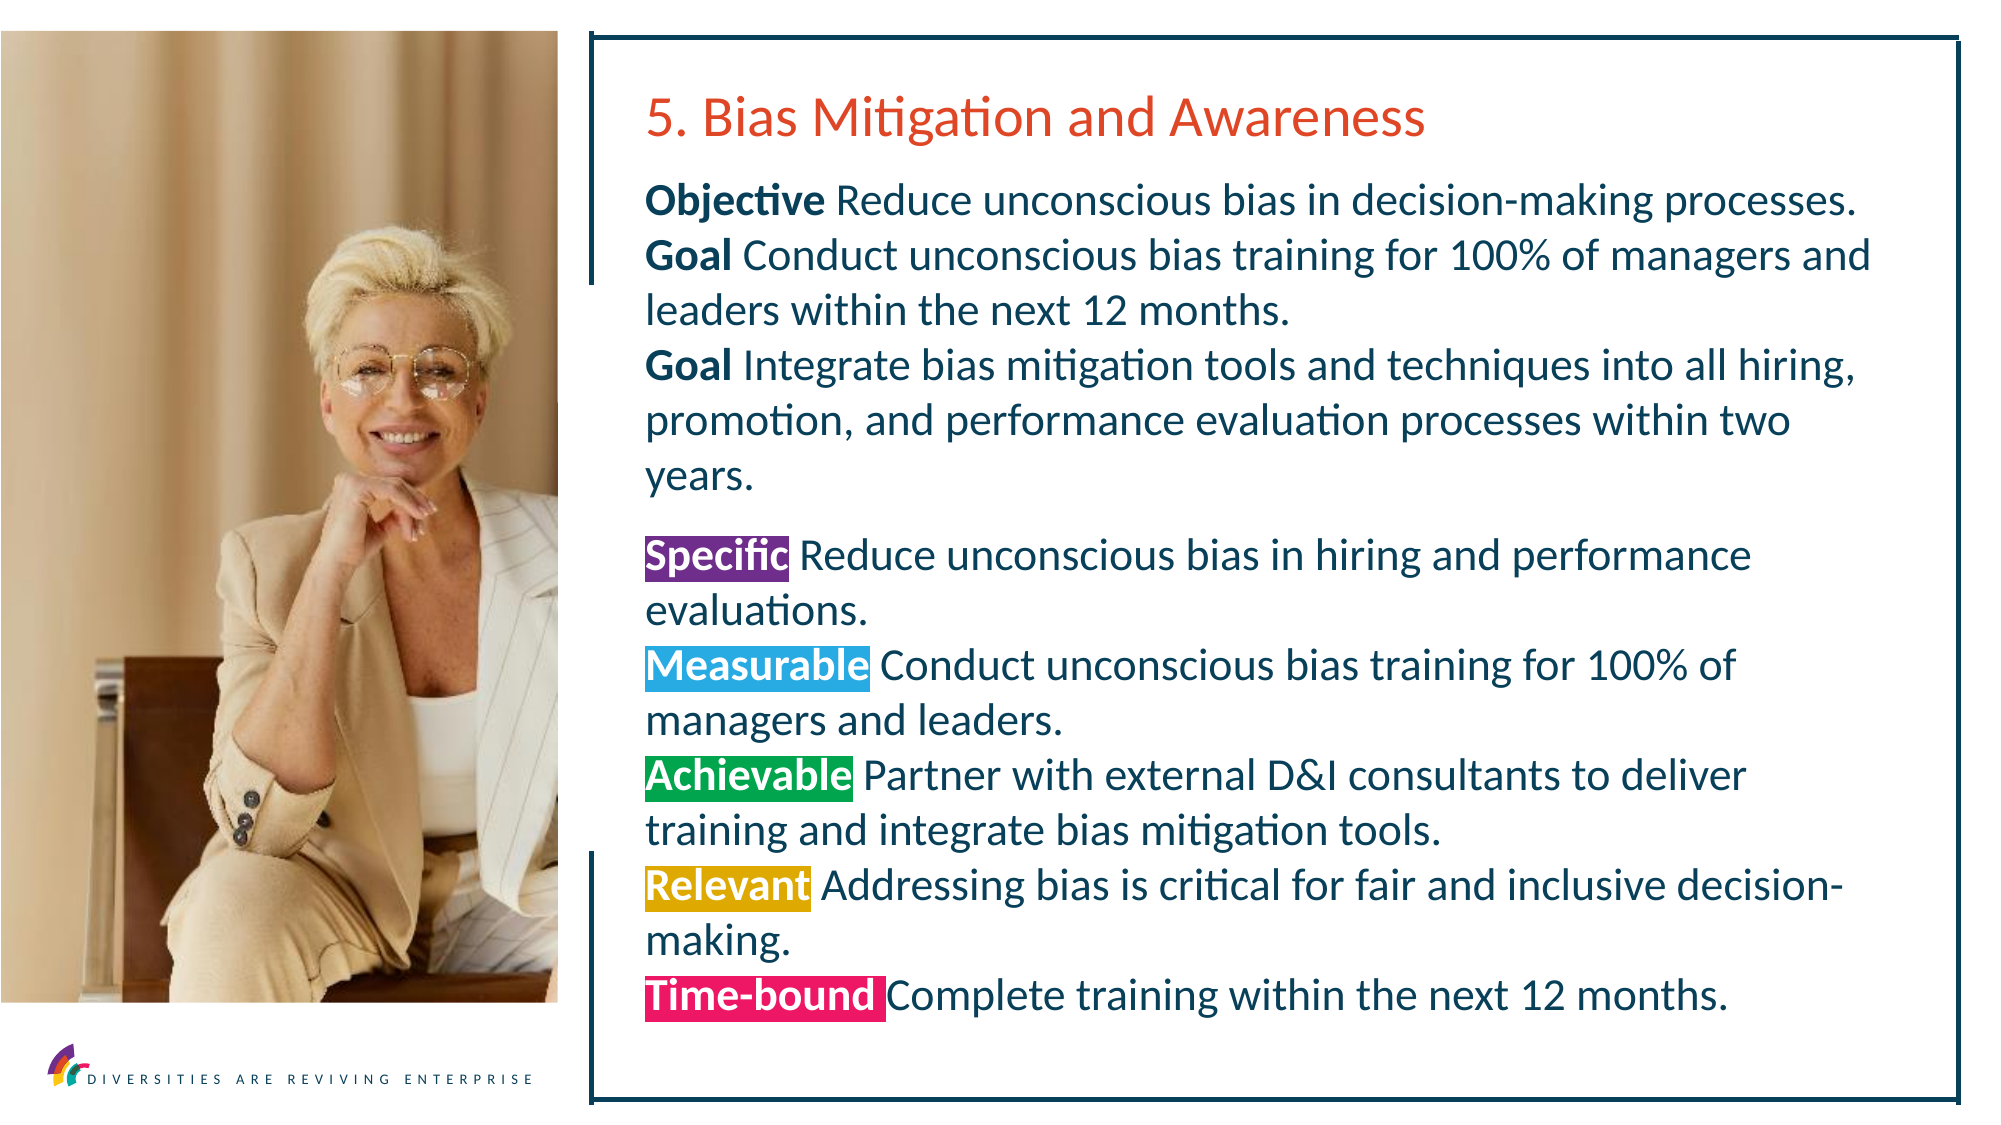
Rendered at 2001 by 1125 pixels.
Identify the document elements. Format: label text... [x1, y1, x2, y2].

list Objective Reduce unconscious bias in decision-making processes. Goal Conduct unconscious bias training for 100% of managers and leaders within the next 12 months. Goal Integrate bias mitigation tools and techniques into all hiring, promotion, and performance evaluation processes within two years. Specific Reduce unconscious bias in hiring and performance evaluations. Measurable Conduct unconscious bias training for 100% of managers and leaders. Achievable Partner with external D&I consultants to deliver training and integrate bias mitigation tools. Relevant Addressing bias is critical for fair and inclusive decision-making. Time-bound Complete training within the next 12 months. [630, 162, 1907, 327]
list 5. Bias Mitigation and Awareness [630, 70, 1707, 127]
picture [1, 30, 558, 1003]
